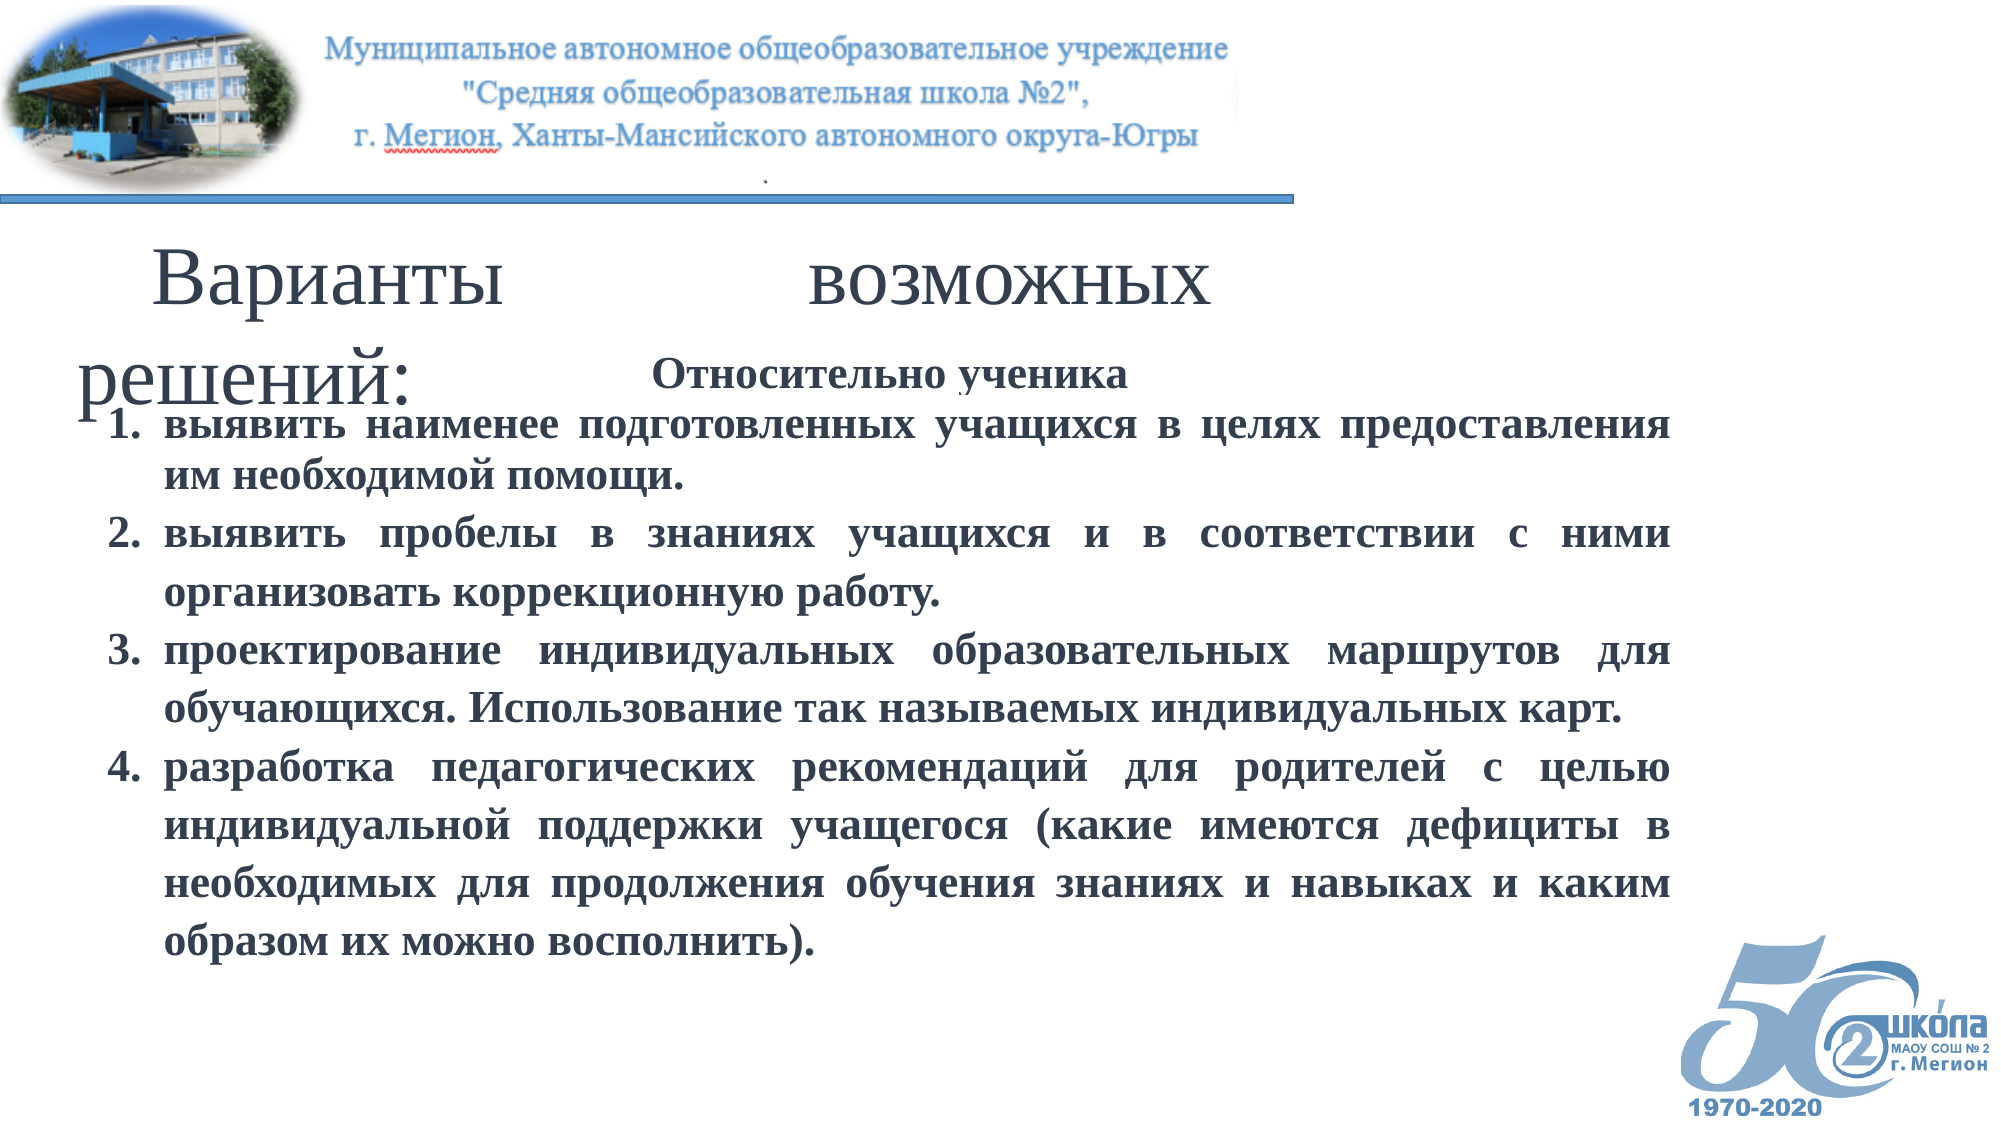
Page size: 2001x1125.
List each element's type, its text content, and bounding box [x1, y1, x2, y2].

table_header Относительно ученика [100, 348, 1679, 395]
picture [0, 0, 1239, 194]
picture [1637, 904, 1992, 1125]
text_box Варианты возможных решений: [63, 213, 1228, 329]
table_cell выявить наименее подготовленных учащихся в целях предоставления им необходимой помощи. выявить пробелы в знаниях учащихся и в соответствии с ними организовать коррекционную работу. проектирование индивидуальных образовательных маршрутов для обучающихся. Использование так называемых индивидуальных карт. разработка педагогических рекомендаций для родителей с целью индивидуальной поддержки учащегося (какие имеются дефициты в необходимых для продолжения обучения знаниях и навыках и каким образом их можно восполнить). [100, 401, 1679, 1074]
